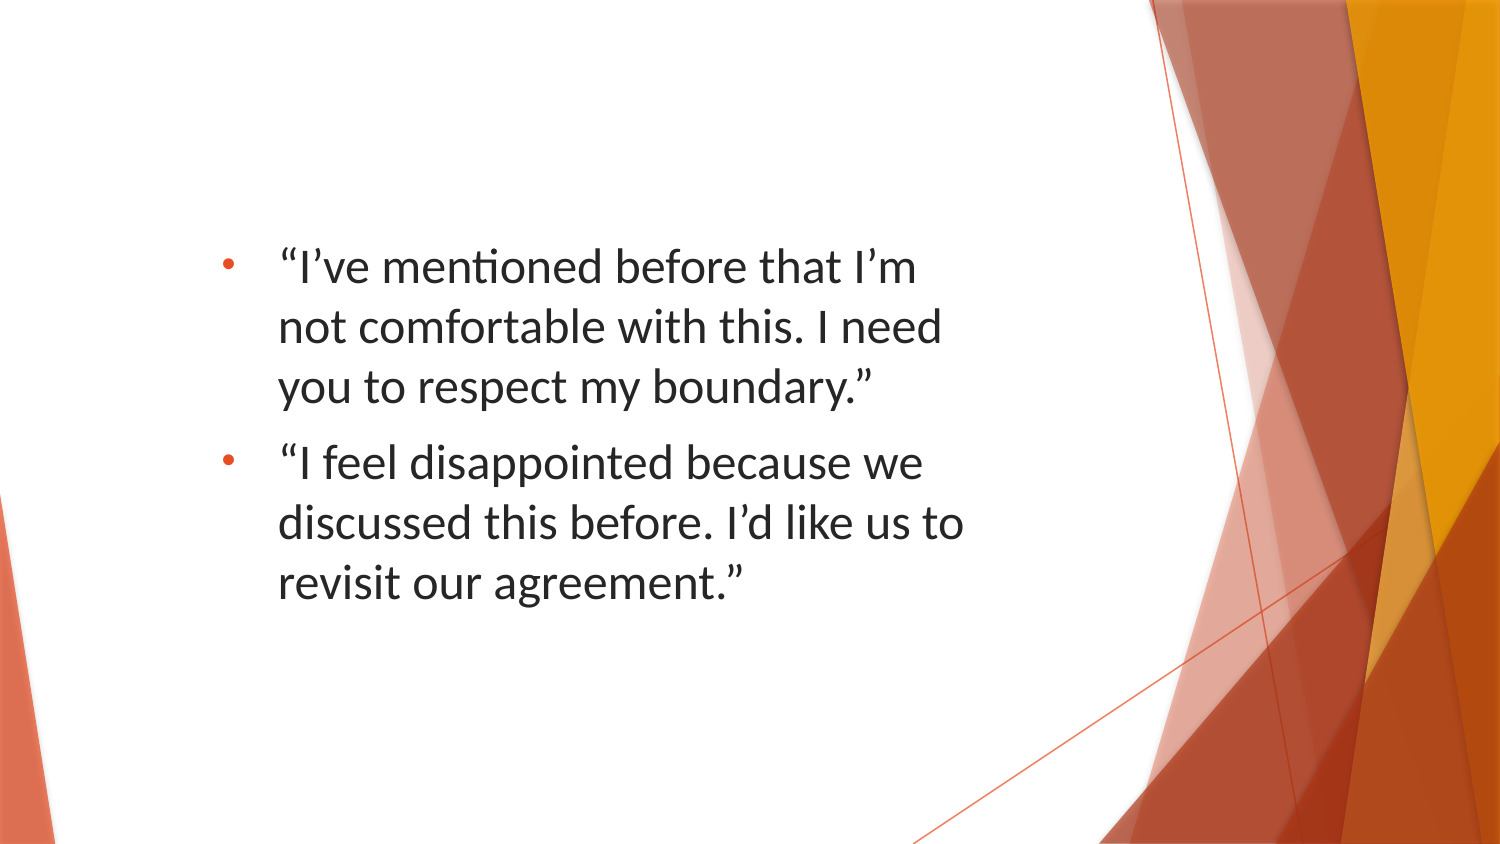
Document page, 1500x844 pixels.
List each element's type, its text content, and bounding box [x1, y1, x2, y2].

list “I’ve mentioned before that I’m not comfortable with this. I need you to respect my boundary.” “I feel disappointed because we discussed this before. I’d like us to revisit our agreement.” [206, 114, 1010, 729]
